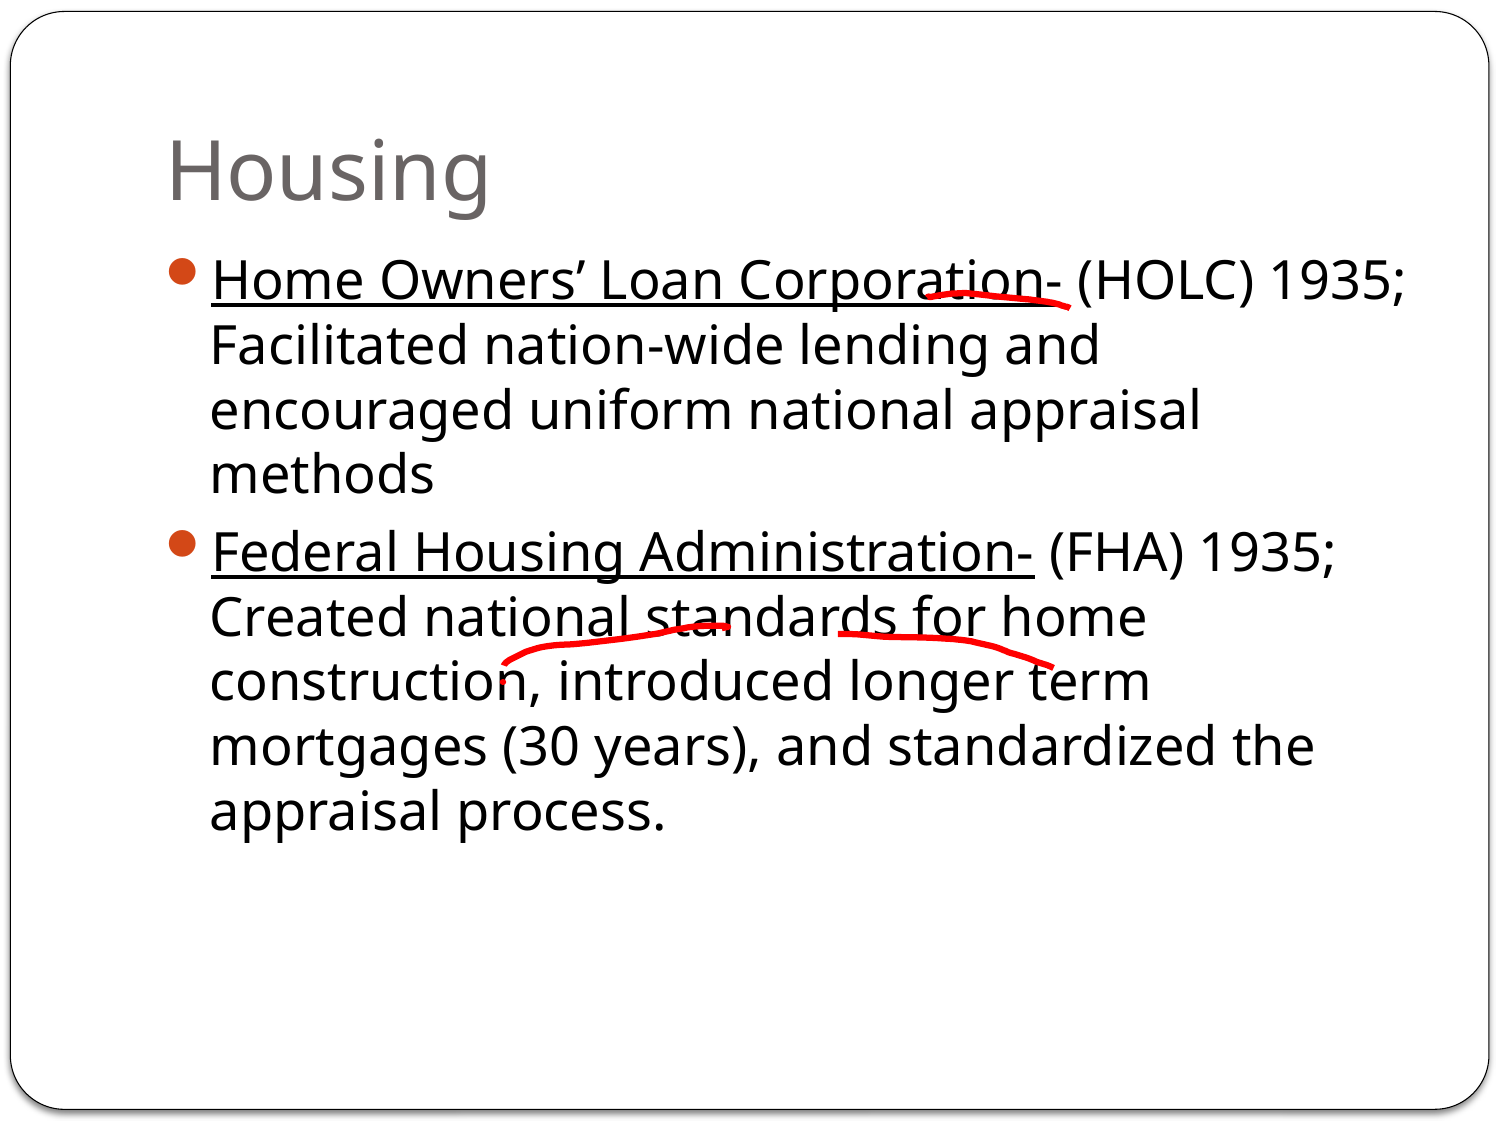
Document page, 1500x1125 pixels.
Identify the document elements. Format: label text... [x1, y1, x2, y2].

text_box [927, 292, 1071, 309]
text_box [837, 634, 1054, 668]
text_box [503, 625, 729, 666]
list Home Owners’ Loan Corporation- (HOLC) 1935; Facilitated nation-wide lending and encouraged uniform national appraisal methods Federal Housing Administration- (FHA) 1935; Created national standards for home construction, introduced longer term mortgages (30 years), and standardized the appraisal process. [149, 237, 1426, 988]
title Housing [149, 44, 1426, 233]
